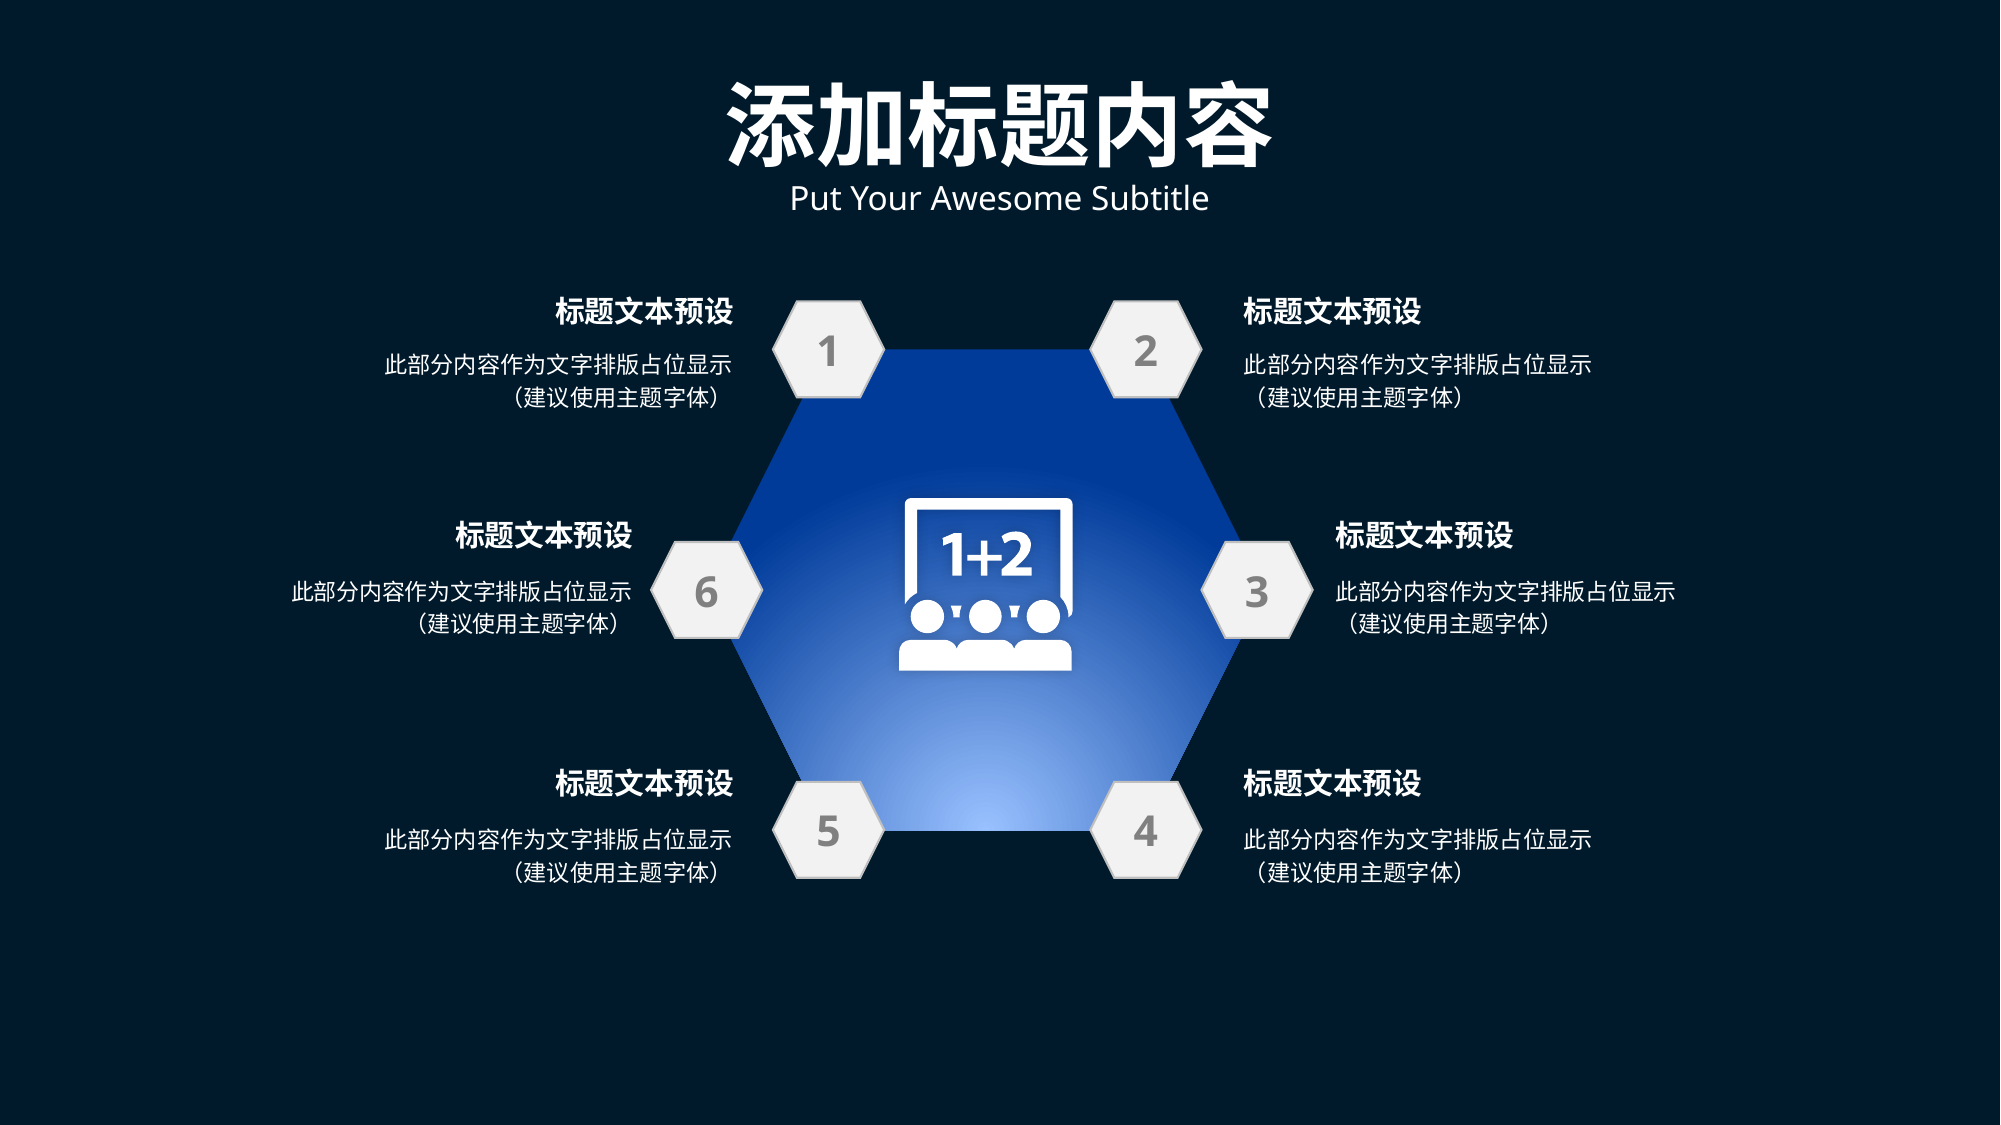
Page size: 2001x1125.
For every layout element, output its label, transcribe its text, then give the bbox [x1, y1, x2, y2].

text_box Put Your Awesome Subtitle [774, 169, 1226, 225]
text_box 添加标题内容 [709, 60, 1291, 185]
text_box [182, 284, 1743, 895]
